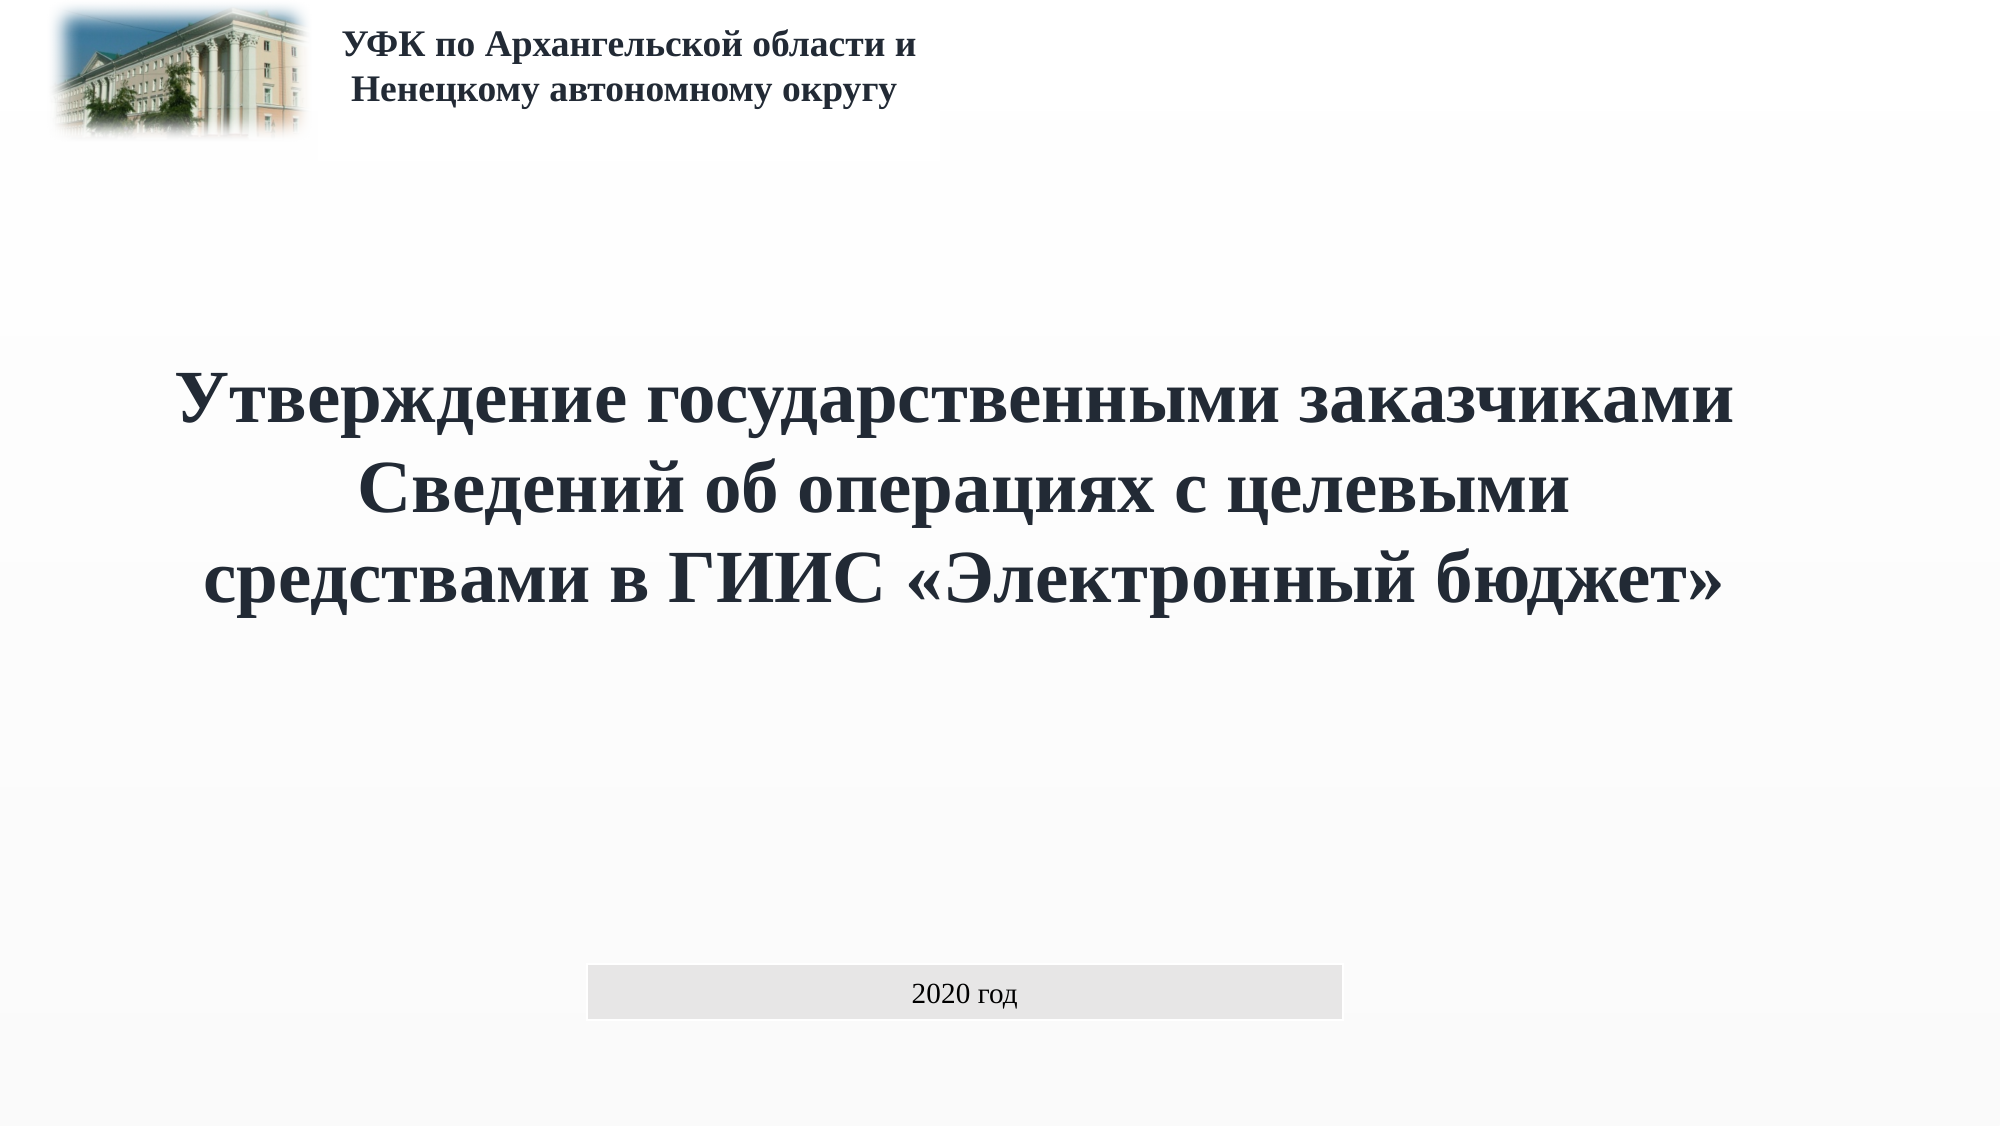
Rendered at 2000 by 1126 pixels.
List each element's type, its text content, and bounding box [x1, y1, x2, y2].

text_box УФК по Архангельской области и Ненецкому автономному округу [317, 31, 941, 162]
picture [46, 0, 313, 143]
text_box Утверждение государственными заказчиками Сведений об операциях с целевыми средствами в ГИИС «Электронный бюджет» [144, 339, 1785, 625]
text_box 2020 год [586, 963, 1344, 1021]
